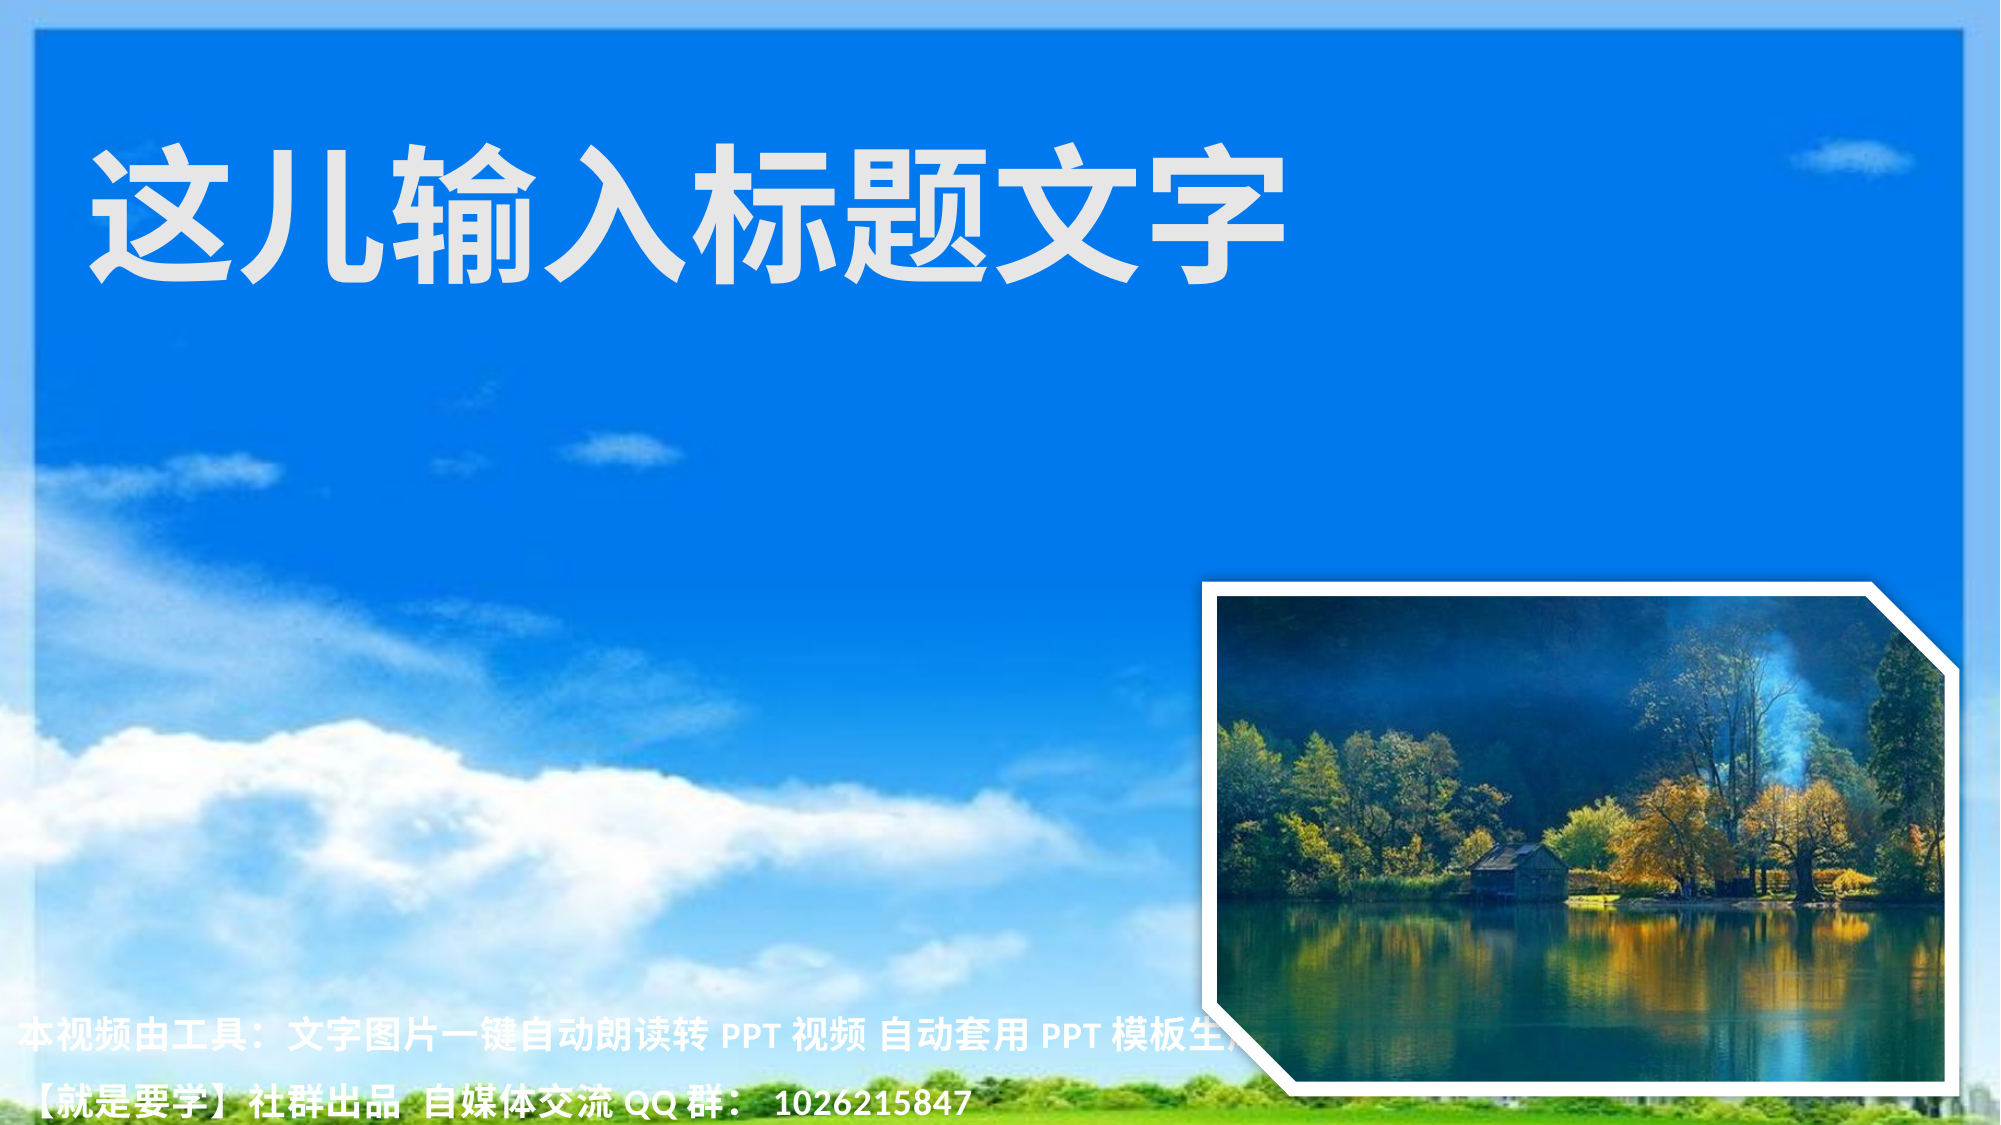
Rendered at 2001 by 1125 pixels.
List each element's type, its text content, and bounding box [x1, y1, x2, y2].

picture [0, 0, 2000, 1125]
text_box 这儿输入标题文字 [72, 114, 1928, 310]
